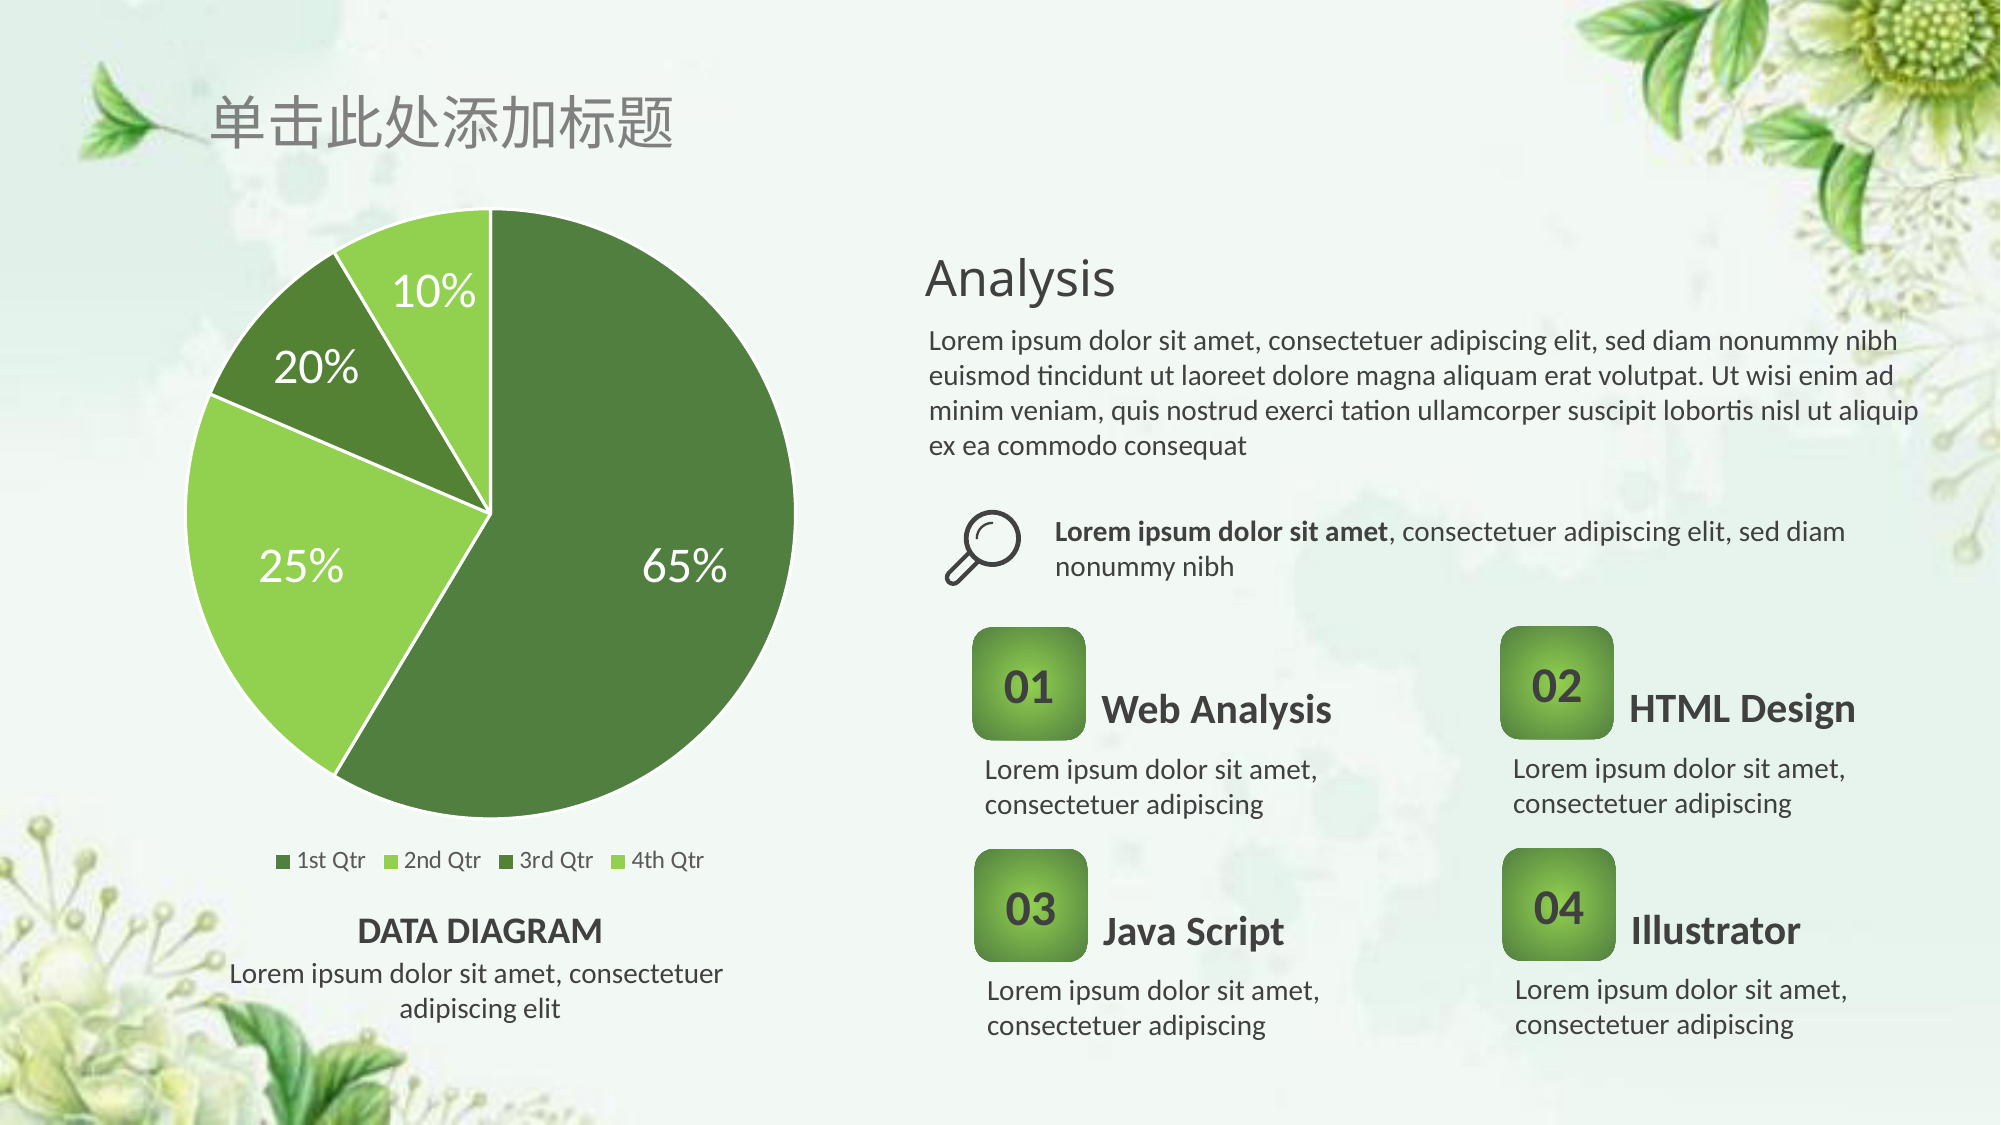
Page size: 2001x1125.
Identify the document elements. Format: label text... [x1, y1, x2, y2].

text_box 单击此处添加标题 [194, 79, 690, 164]
chart [0, 194, 981, 881]
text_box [1500, 848, 1896, 1050]
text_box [944, 509, 1021, 586]
text_box Lorem ipsum dolor sit amet, consectetuer adipiscing elit, sed diam nonummy nibh euismod tincidunt ut laoreet dolore magna aliquam erat volutpat. Ut wisi enim ad minim veniam, quis nostrud exerci tation ullamcorper suscipit lobortis nisl ut aliquip ex ea commodo consequat [981, 314, 1967, 469]
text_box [212, 898, 749, 1033]
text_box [972, 849, 1368, 1051]
text_box Lorem ipsum dolor sit amet, consectetuer adipiscing elit, sed diam nonummy nibh [1040, 505, 1896, 590]
text_box Analysis [981, 238, 1131, 314]
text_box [1498, 626, 1894, 828]
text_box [970, 627, 1366, 829]
picture [0, 0, 2001, 1125]
